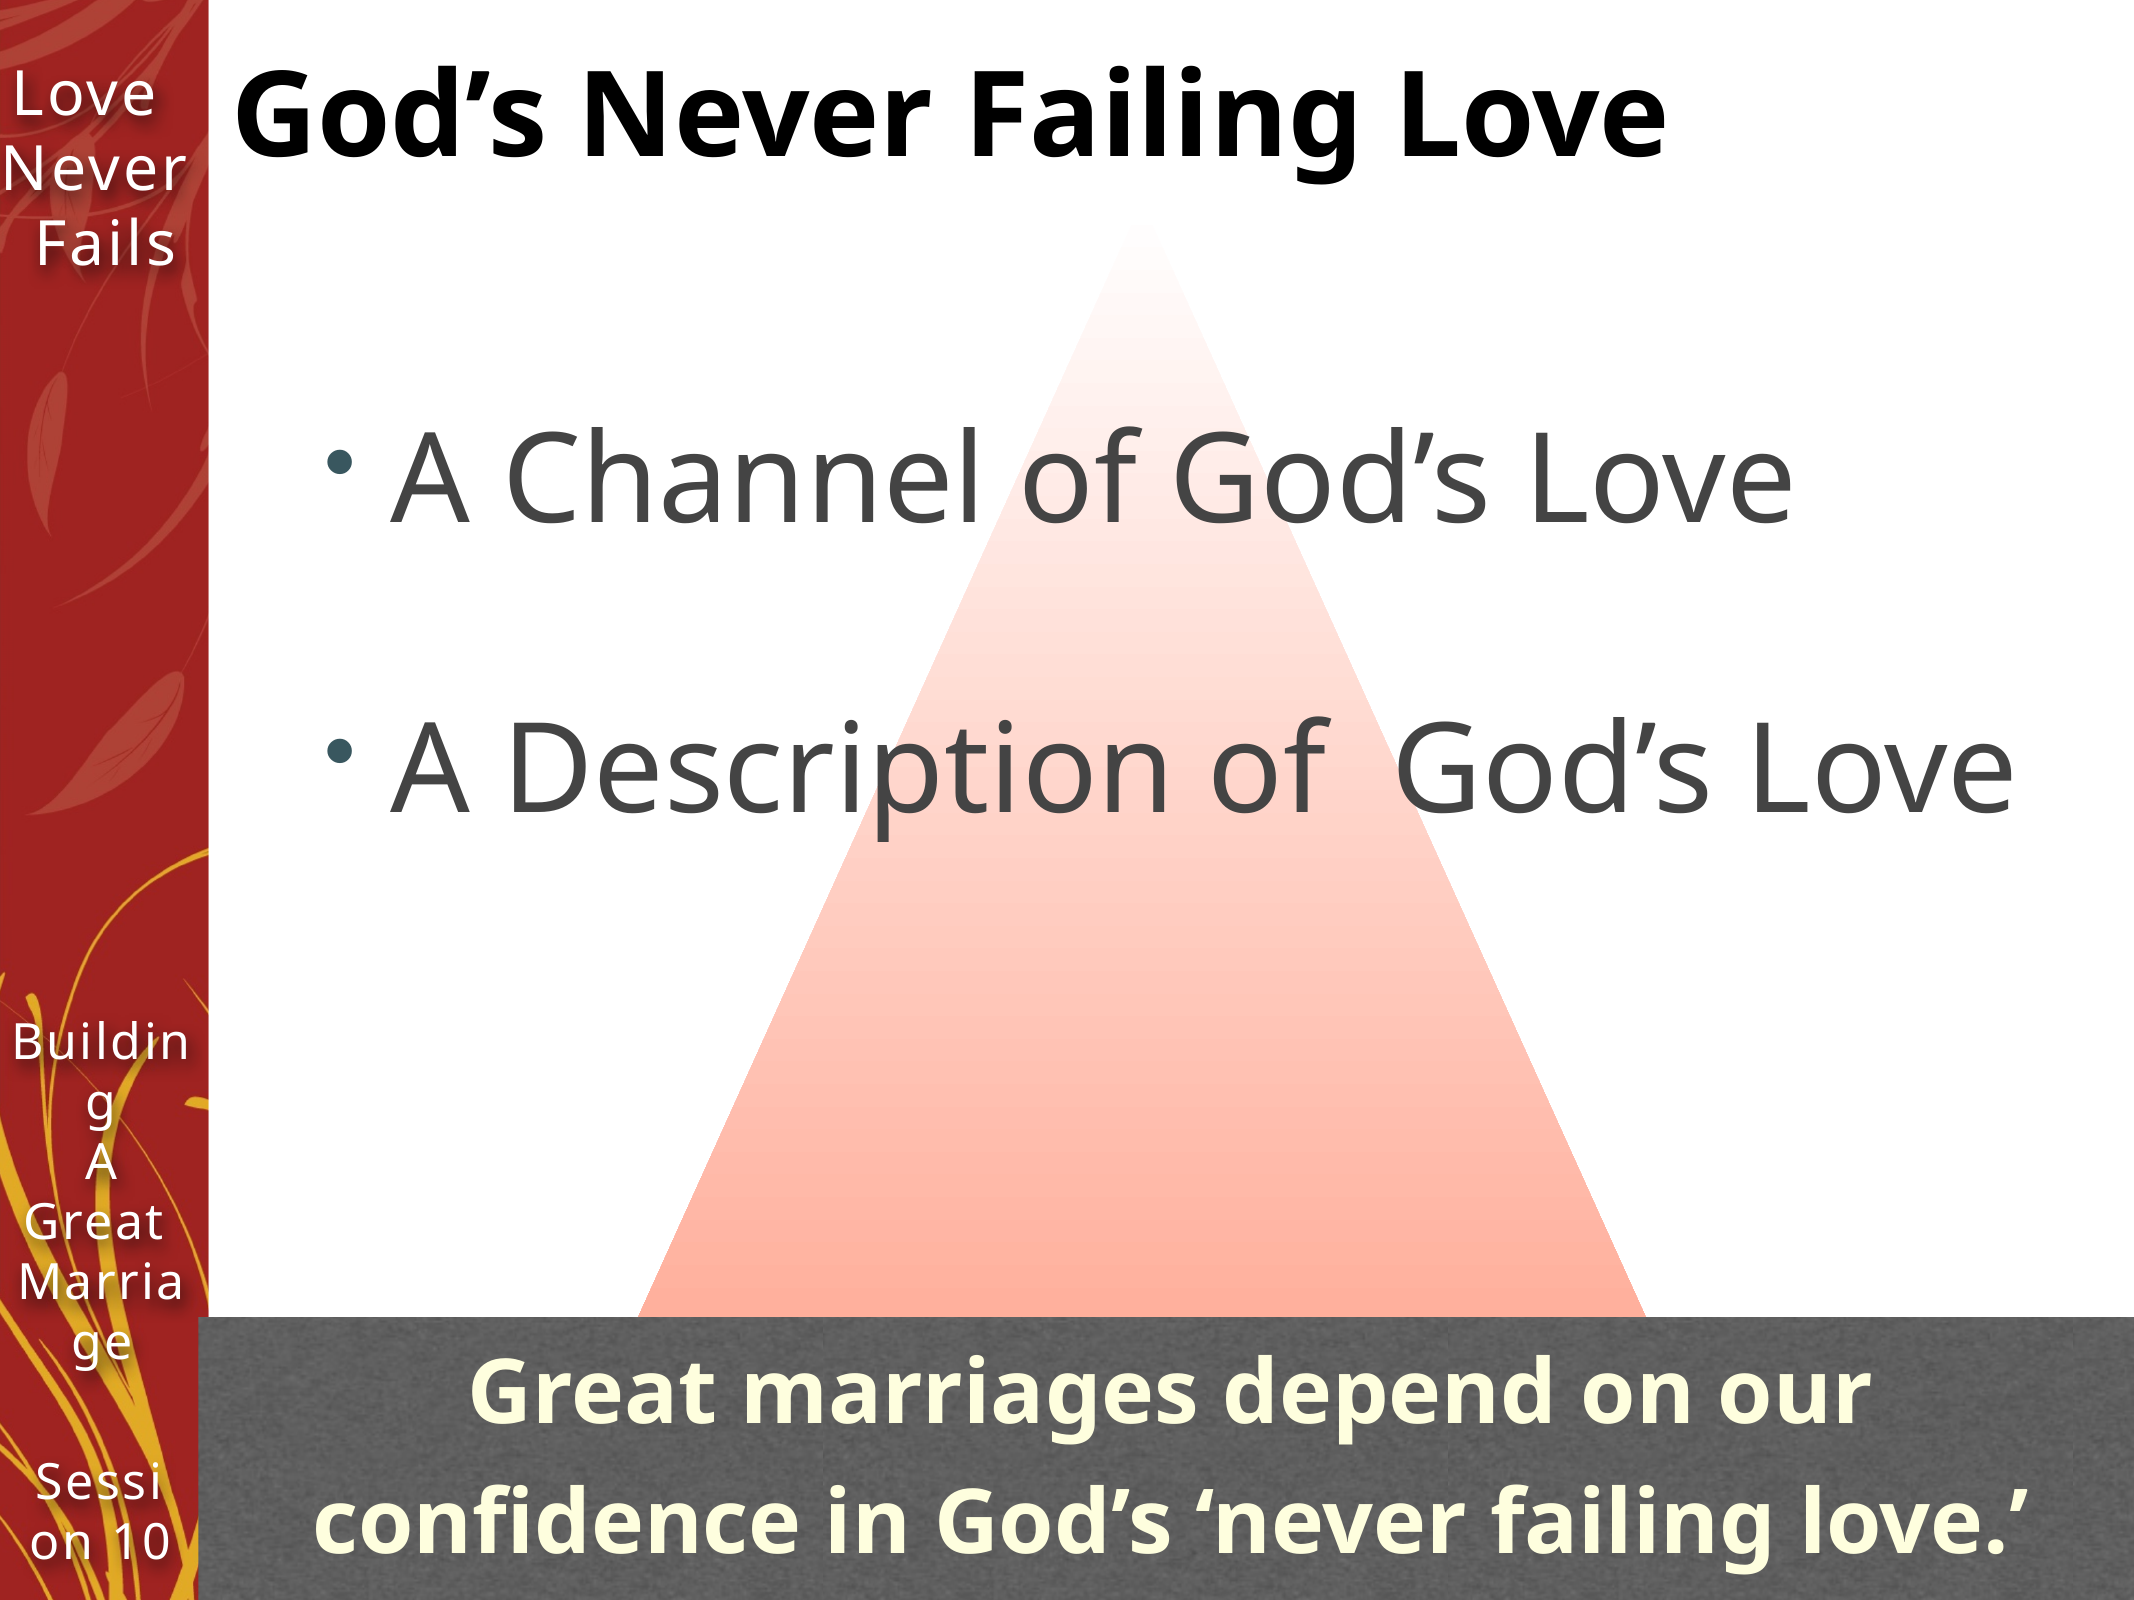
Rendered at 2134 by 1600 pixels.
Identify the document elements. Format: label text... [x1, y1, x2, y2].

text_box [645, 1113, 1639, 1302]
picture [0, 0, 208, 1600]
list A Channel of God’s Love A Description of God’s Love [316, 122, 2134, 1113]
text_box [198, 1304, 2134, 1600]
title God’s Never Failing Love [230, 0, 2118, 220]
